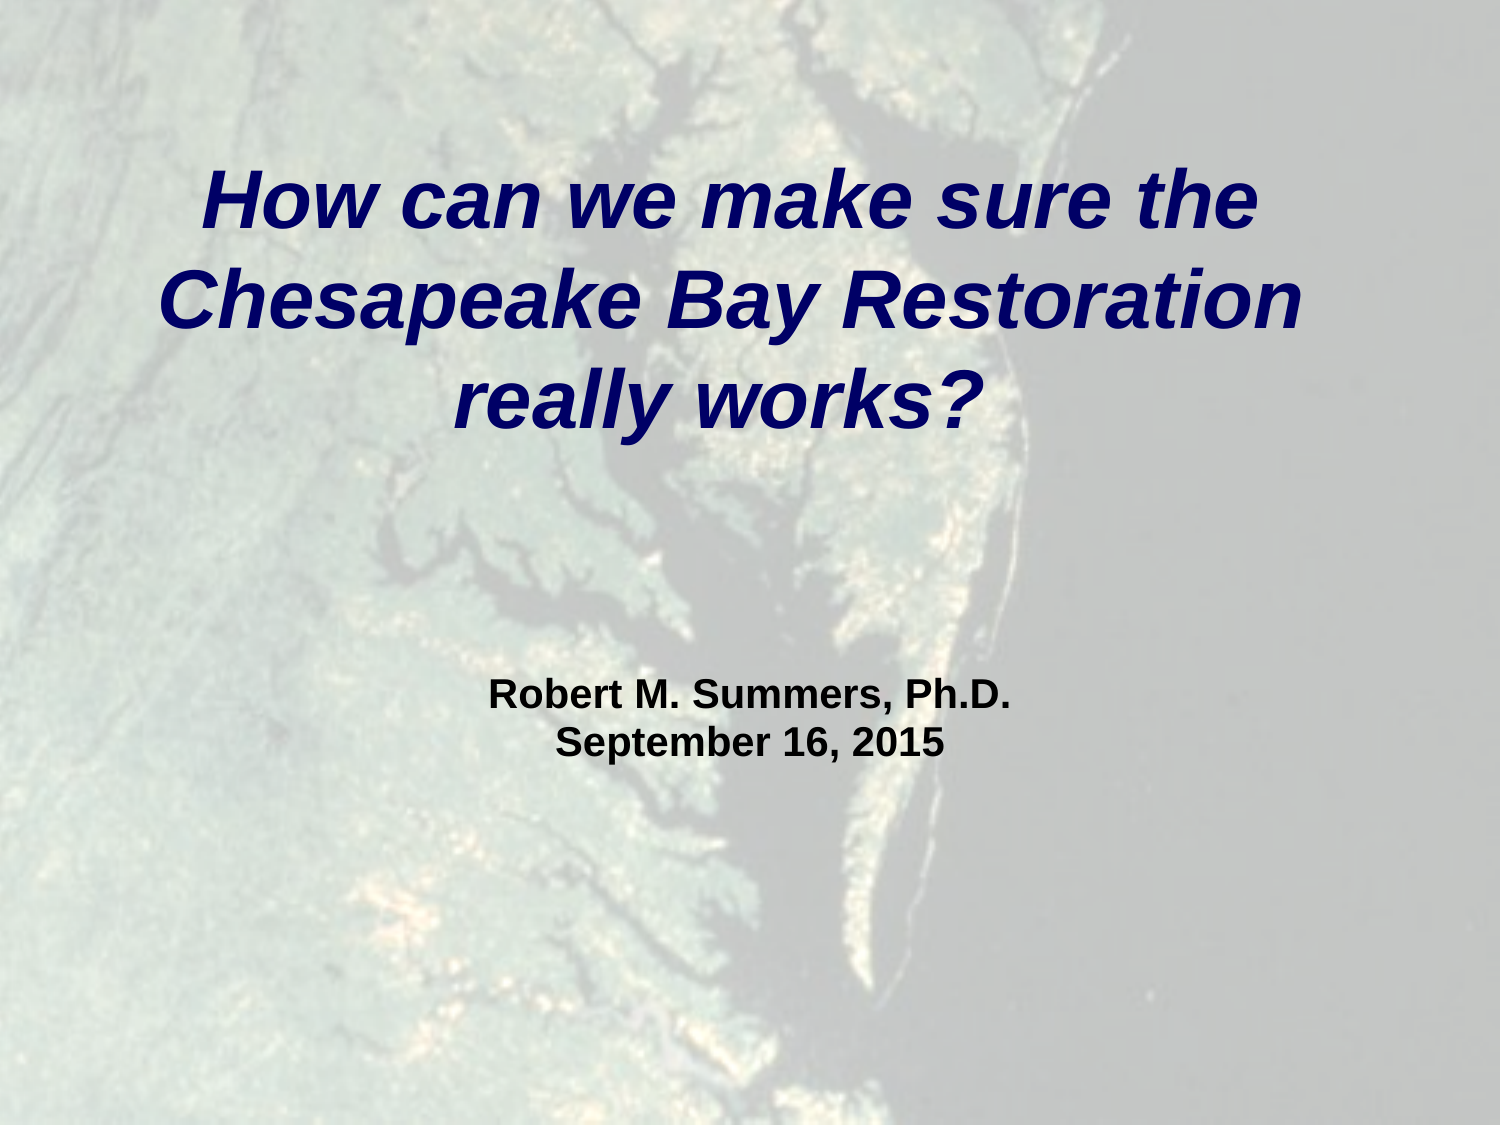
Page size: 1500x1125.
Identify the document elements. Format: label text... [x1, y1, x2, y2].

subtitle Robert M. Summers, Ph.D. September 16, 2015 [225, 562, 1275, 850]
title How can we make sure the Chesapeake Bay Restoration really works? [75, 174, 1388, 417]
